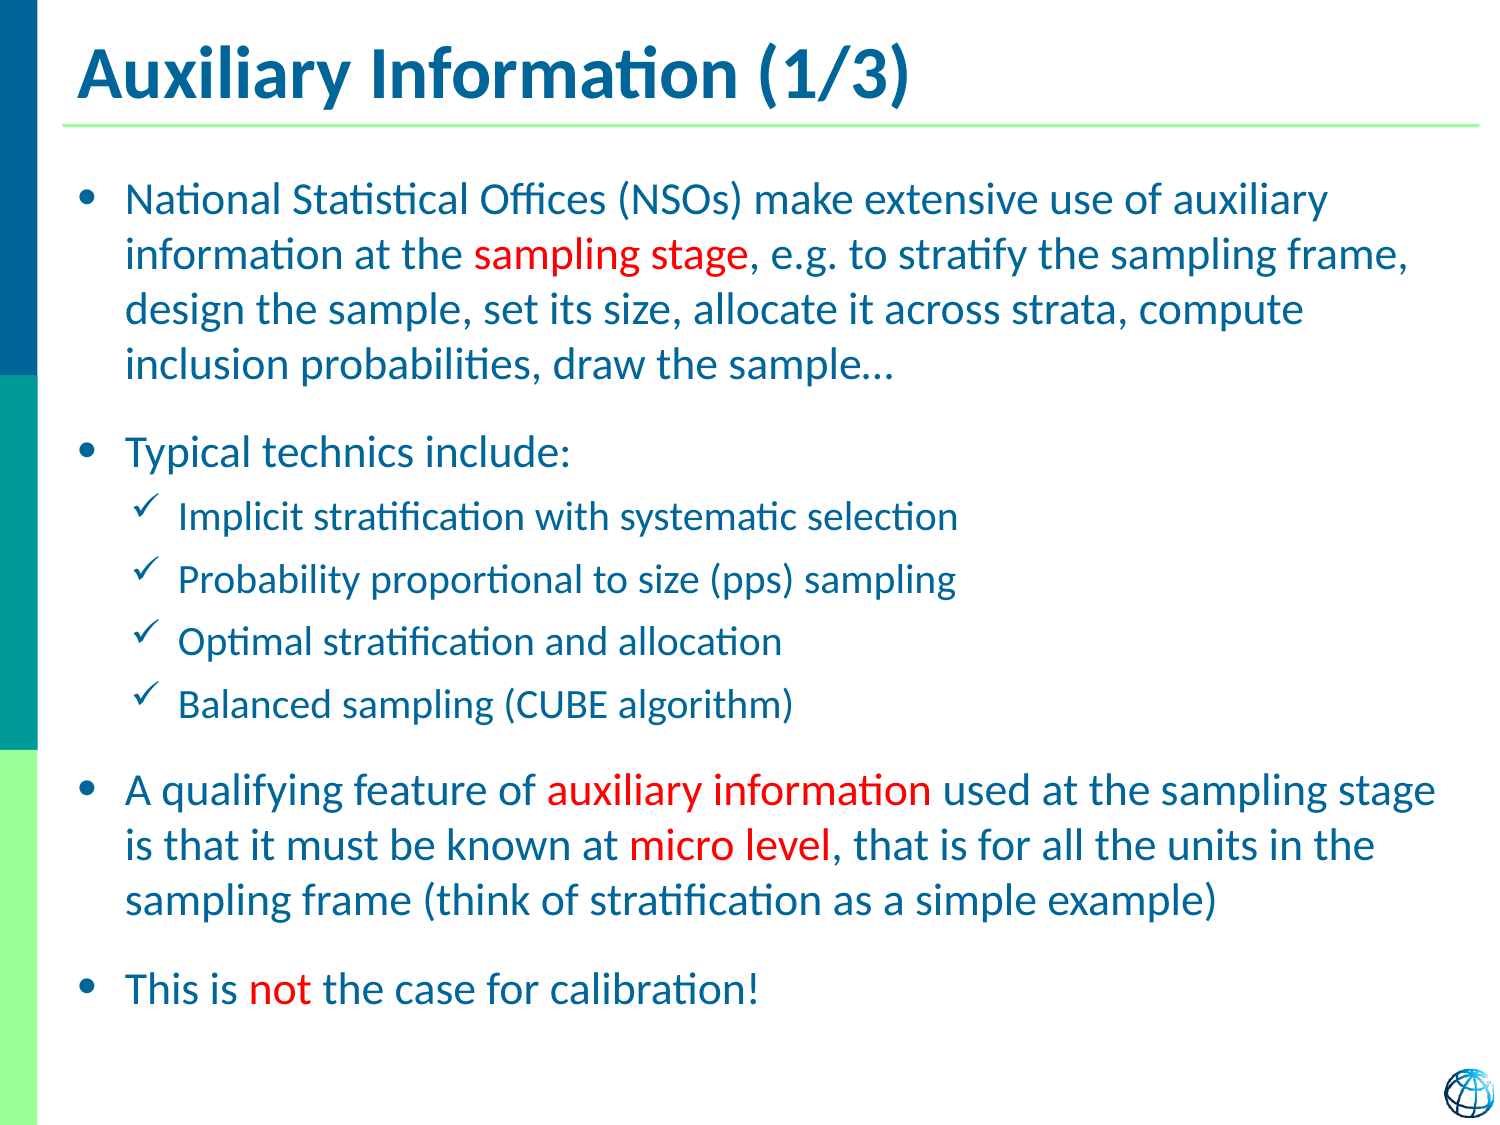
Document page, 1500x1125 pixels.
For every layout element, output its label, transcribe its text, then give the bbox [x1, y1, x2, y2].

picture [1460, 1078, 1468, 1084]
picture [1468, 1068, 1495, 1106]
list National Statistical Offices (NSOs) make extensive use of auxiliary information at the sampling stage, e.g. to stratify the sampling frame, design the sample, set its size, allocate it across strata, compute inclusion probabilities, draw the sample… Typical technics include: Implicit stratification with systematic selection Probability proportional to size (pps) sampling Optimal stratification and allocation Balanced sampling (CUBE algorithm) A qualifying feature of auxiliary information used at the sampling stage is that it must be known at micro level, that is for all the units in the sampling frame (think of stratification as a simple example) This is not the case for calibration! [62, 160, 1480, 1047]
picture [1444, 1068, 1495, 1118]
title Auxiliary Information (1/3) [62, 19, 1480, 121]
